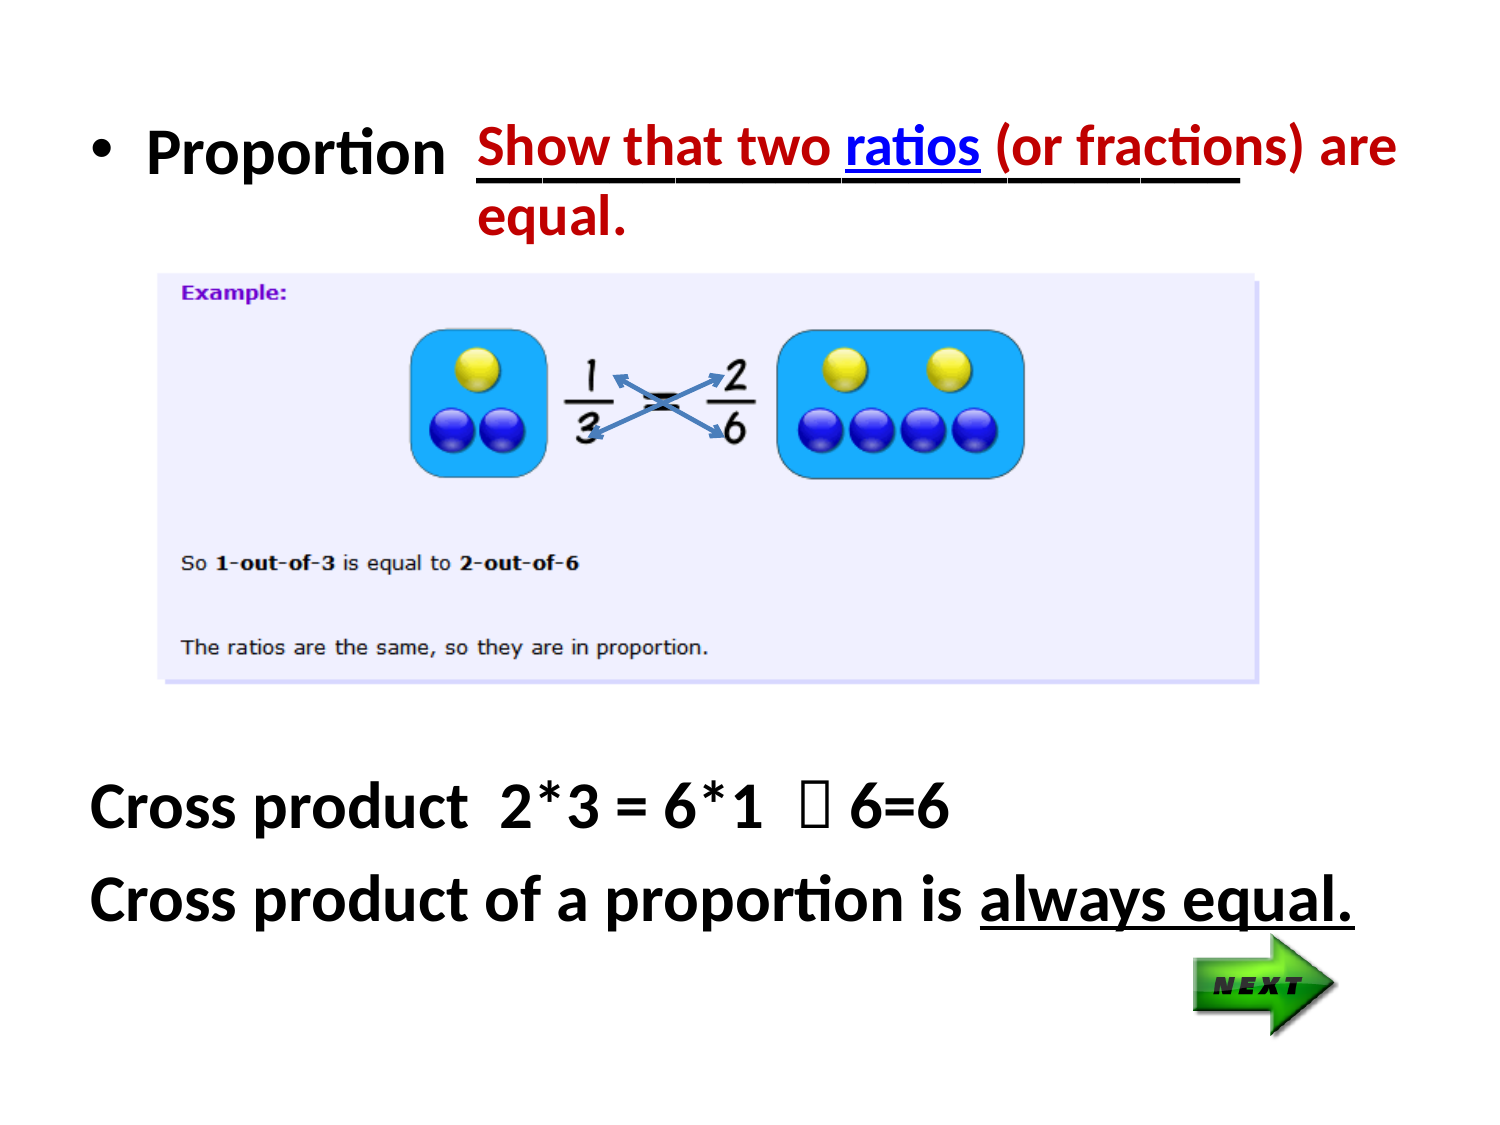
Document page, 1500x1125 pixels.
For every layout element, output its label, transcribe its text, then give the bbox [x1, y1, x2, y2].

list Proportion _______________________ Cross product 2*3 = 6*1  6=6 Cross product of a proportion is always equal. [75, 99, 1425, 1038]
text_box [587, 374, 726, 438]
picture [137, 262, 1276, 701]
picture [1187, 912, 1340, 1065]
text_box Show that two ratios (or fractions) are equal. [462, 99, 1425, 300]
